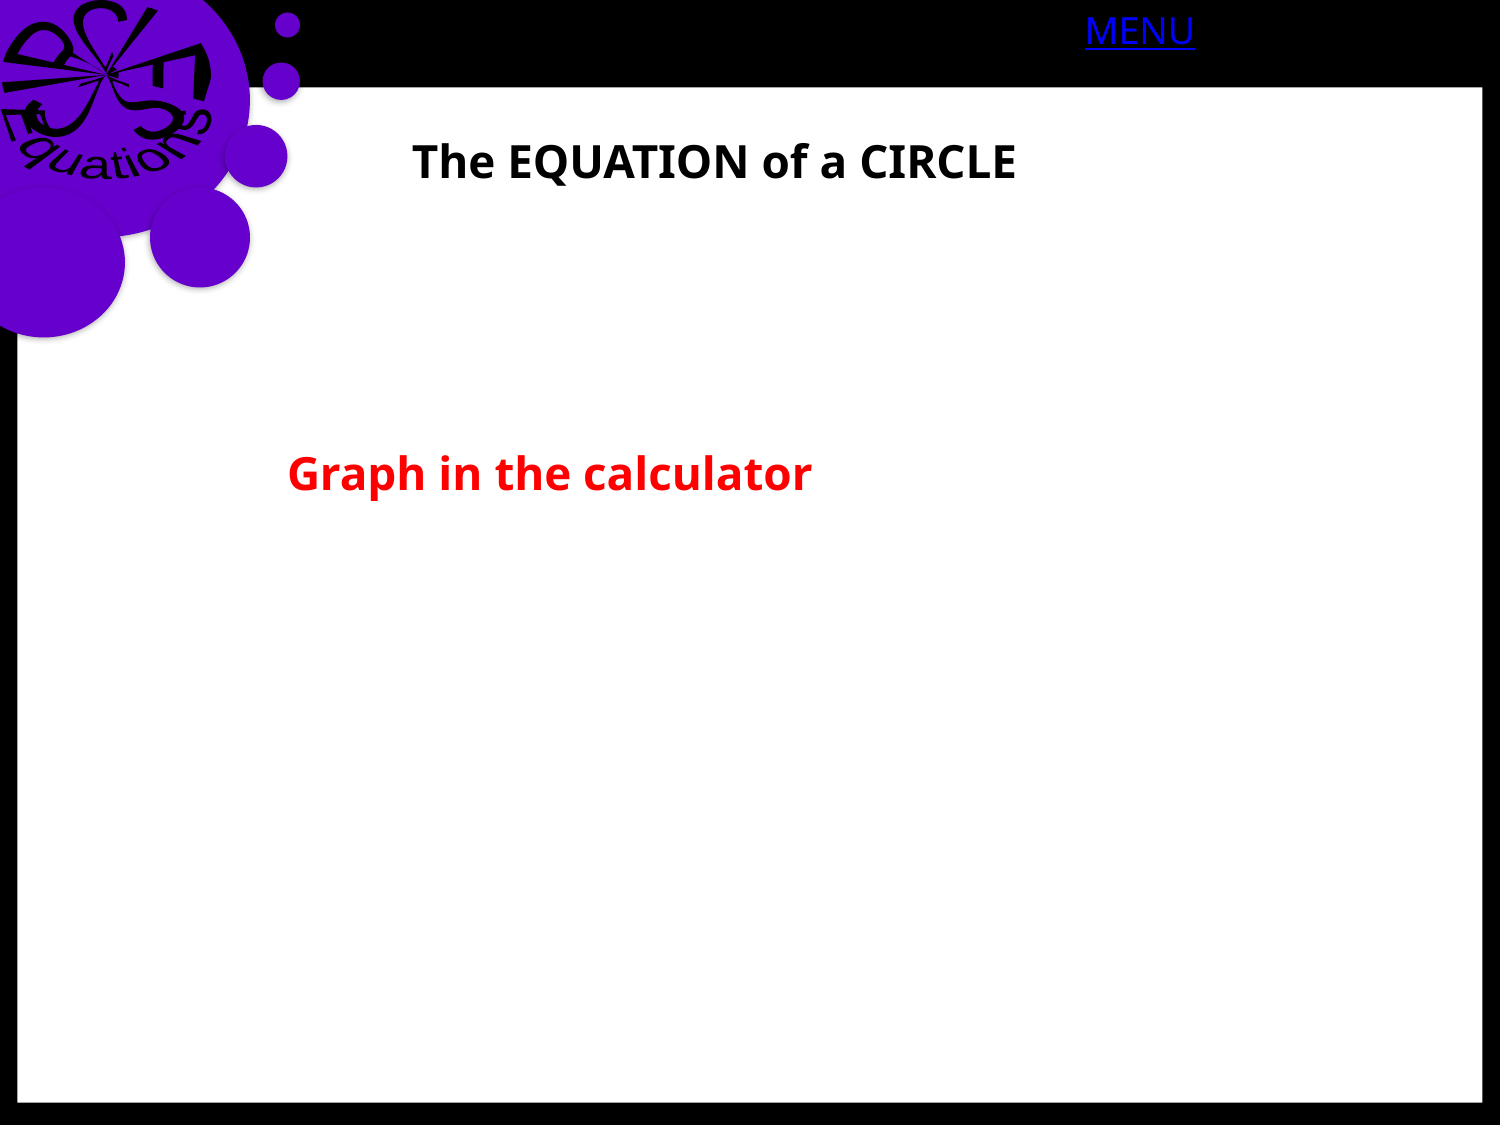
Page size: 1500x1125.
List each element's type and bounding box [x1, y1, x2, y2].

text_box [0, 0, 1500, 1125]
